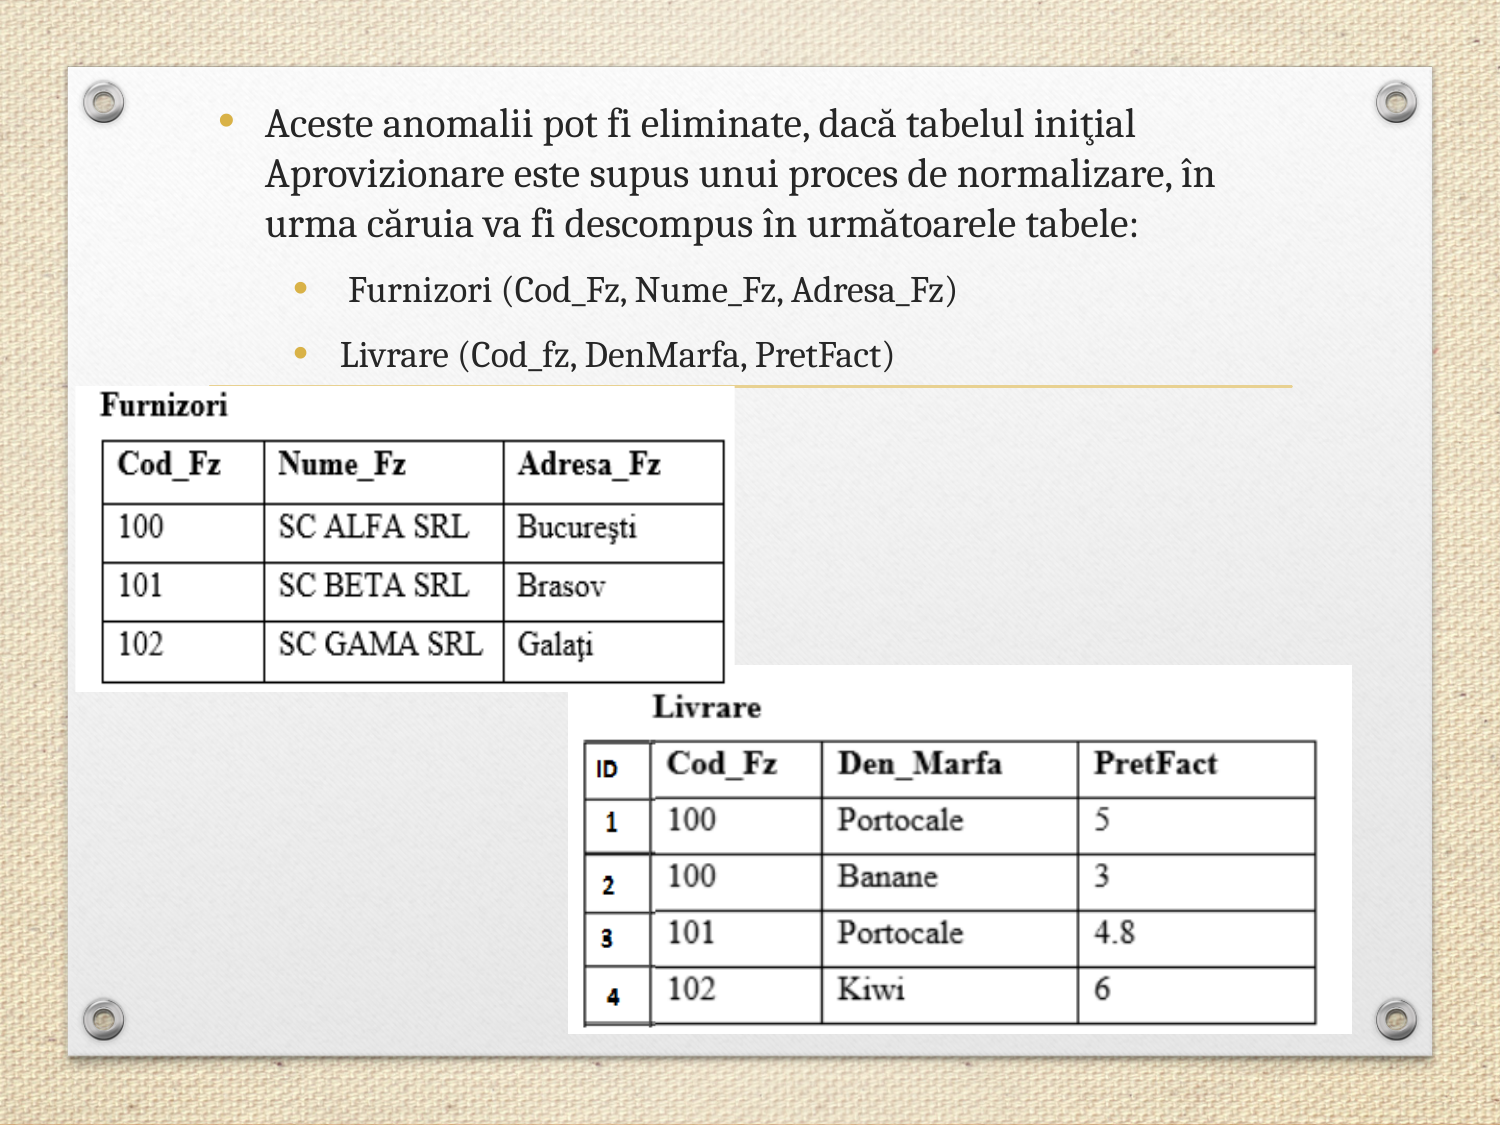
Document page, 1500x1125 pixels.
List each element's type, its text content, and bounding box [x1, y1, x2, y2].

list Aceste anomalii pot fi eliminate, dacă tabelul iniţial Aprovizionare este supus unui proces de normalizare, în urma căruia va fi descompus în următoarele tabele: Furnizori (Cod_Fz, Nume_Fz, Adresa_Fz) Livrare (Cod_fz, DenMarfa, PretFact) [203, 87, 1319, 653]
picture [0, 0, 1500, 1125]
